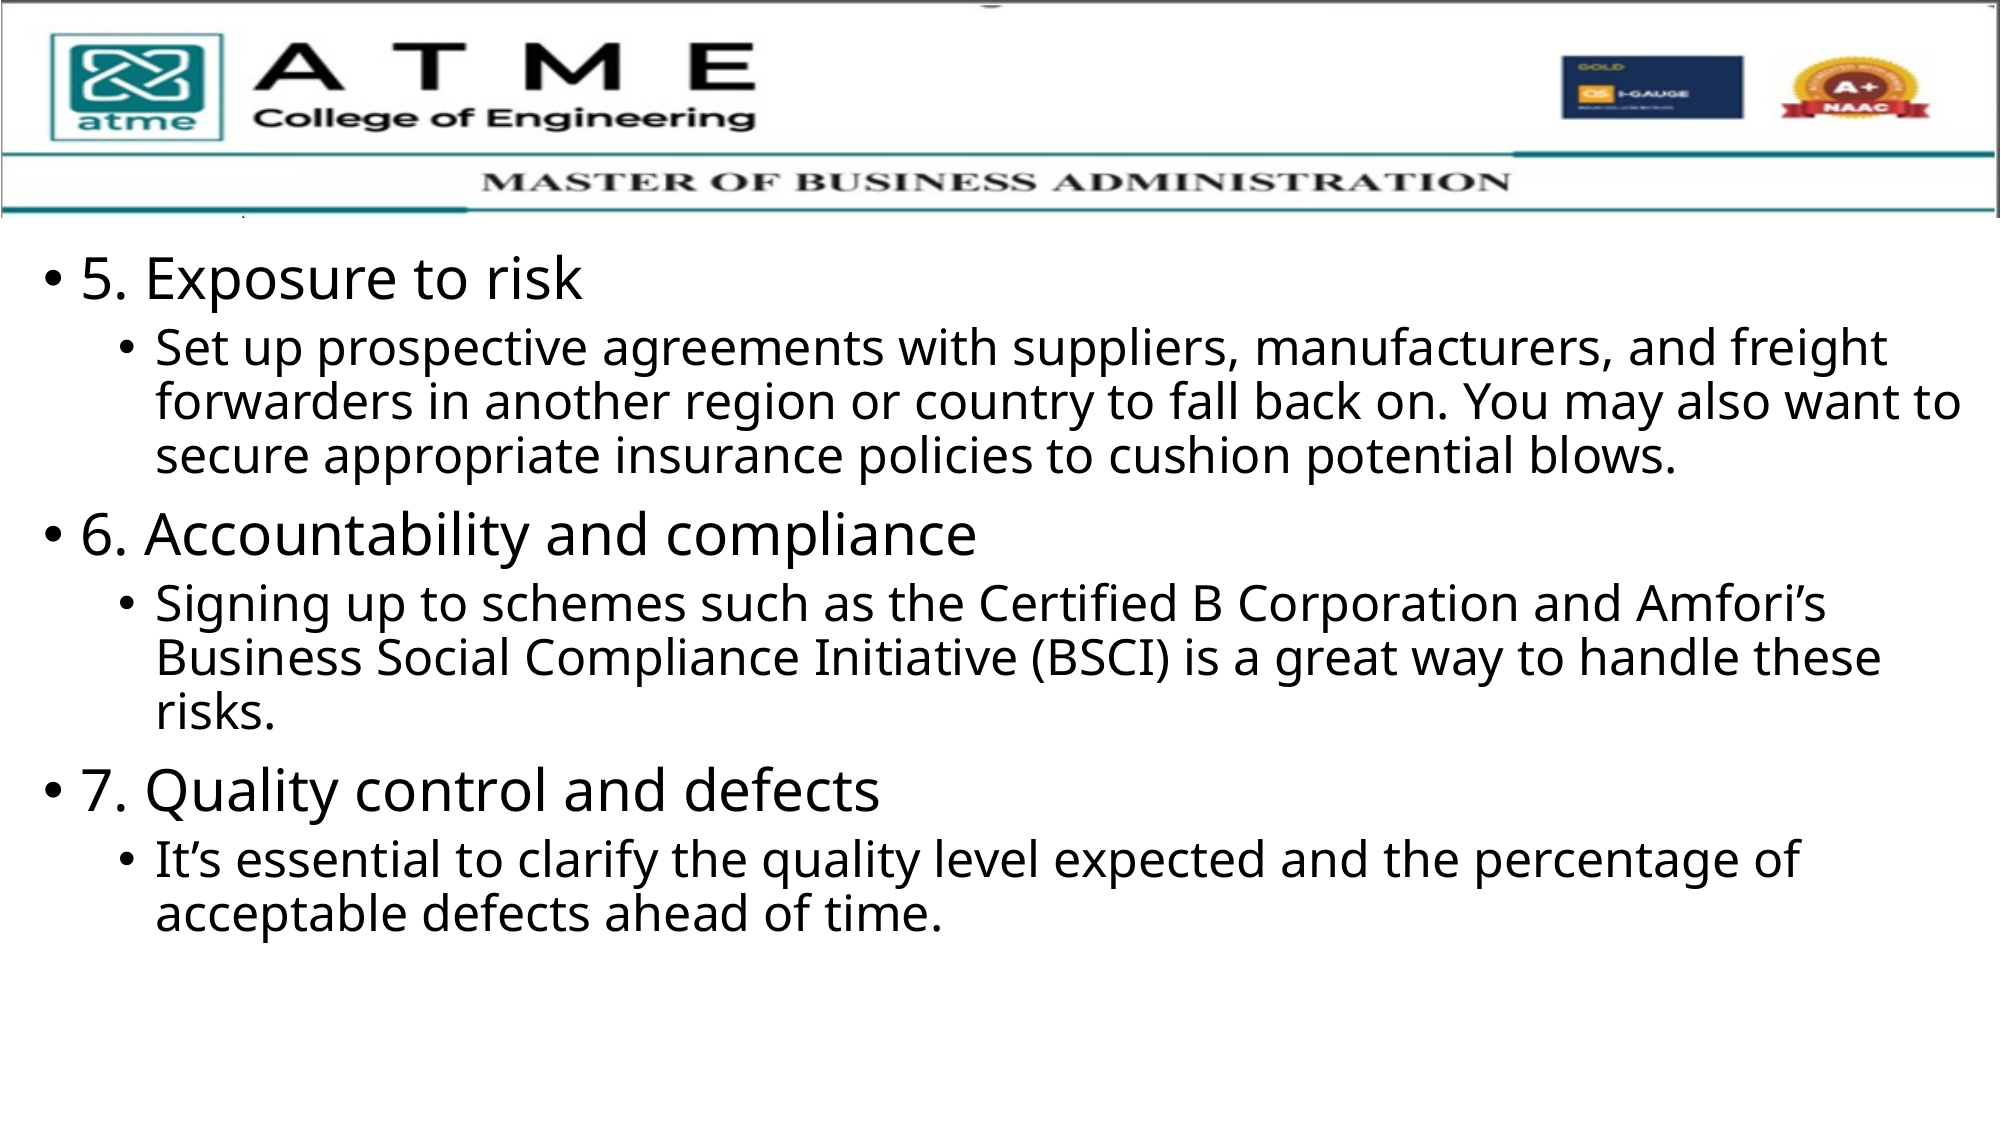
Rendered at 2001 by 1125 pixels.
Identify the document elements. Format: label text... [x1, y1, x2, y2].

picture [1, 0, 2000, 218]
list 5. Exposure to risk Set up prospective agreements with suppliers, manufacturers, and freight forwarders in another region or country to fall back on. You may also want to secure appropriate insurance policies to cushion potential blows. 6. Accountability and compliance Signing up to schemes such as the Certified B Corporation and Amfori’s Business Social Compliance Initiative (BSCI) is a great way to handle these risks. 7. Quality control and defects It’s essential to clarify the quality level expected and the percentage of acceptable defects ahead of time. [28, 241, 1980, 1099]
